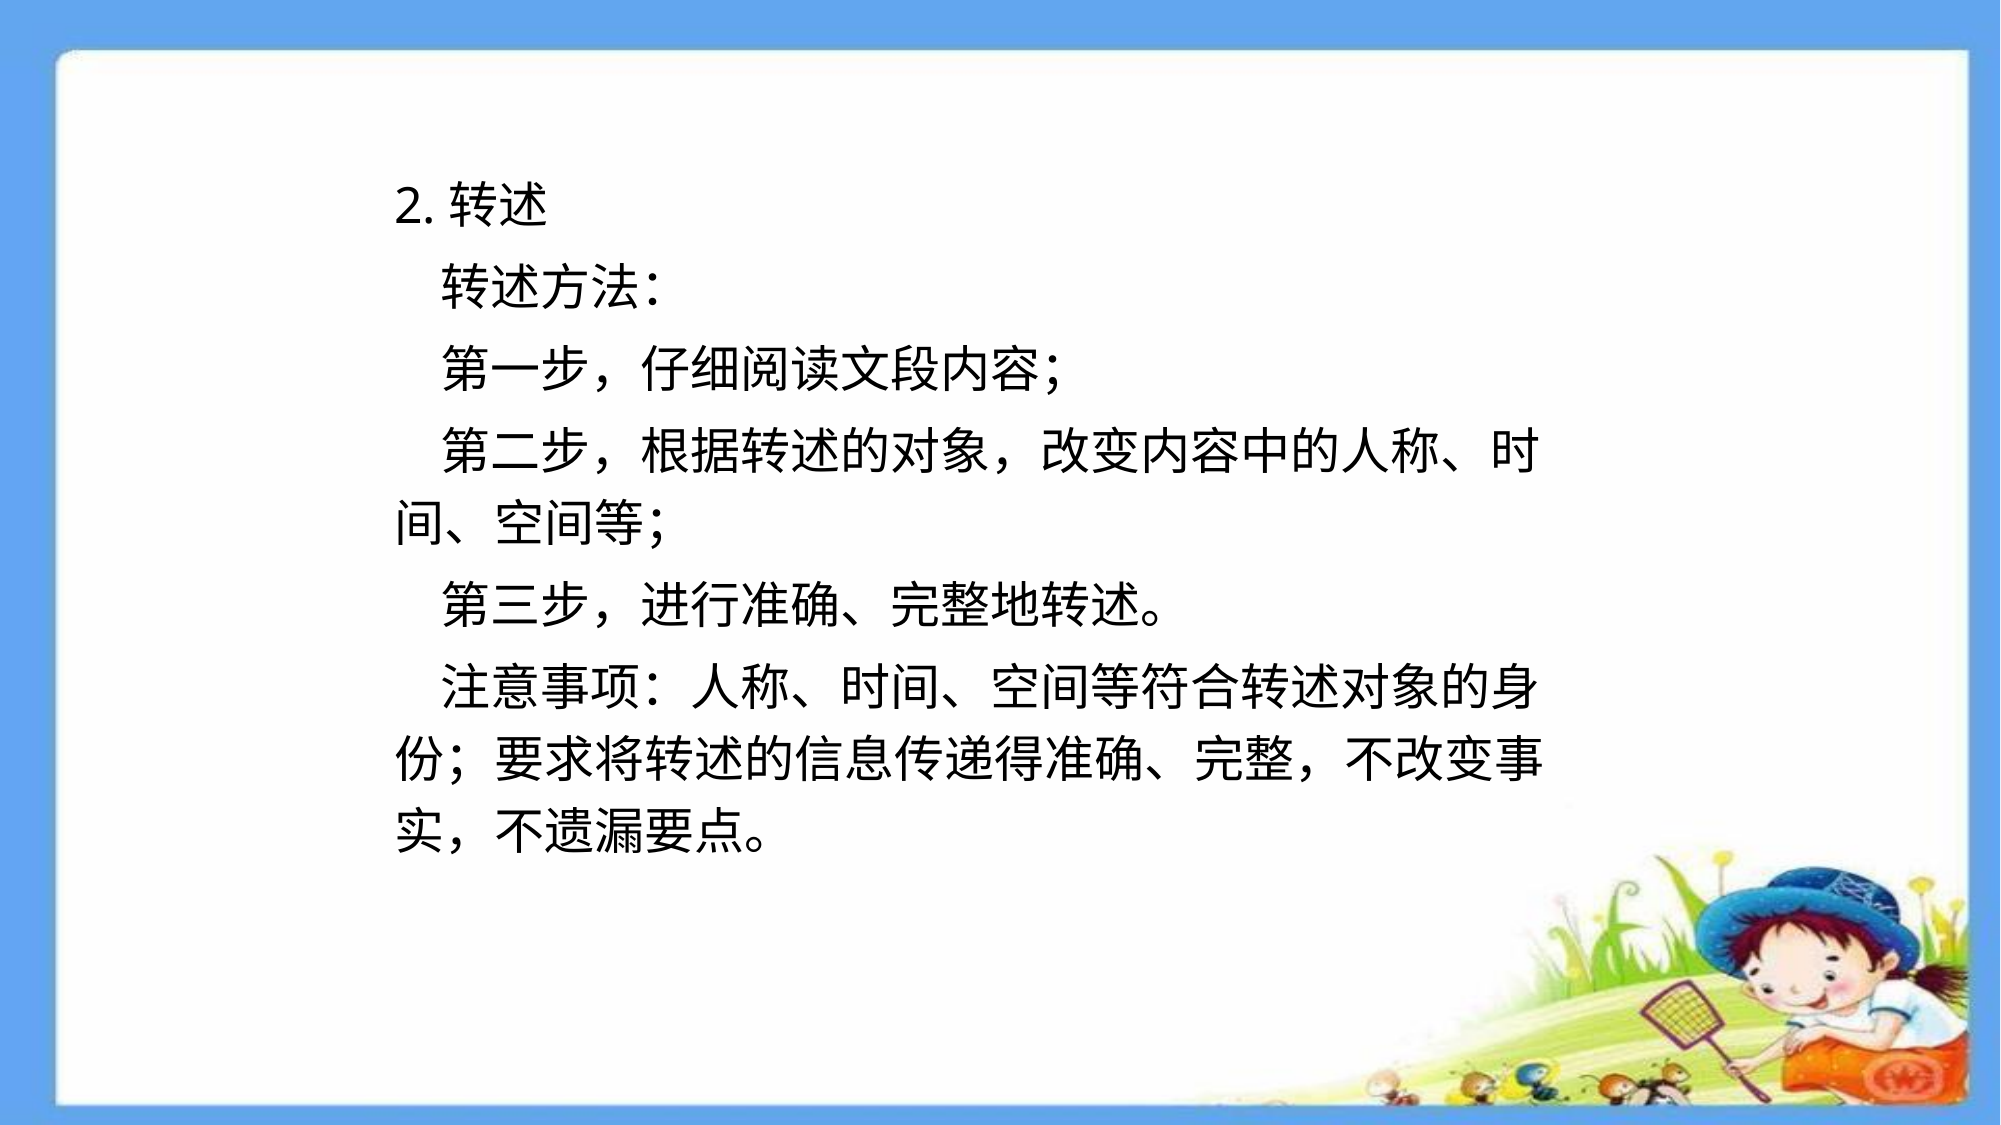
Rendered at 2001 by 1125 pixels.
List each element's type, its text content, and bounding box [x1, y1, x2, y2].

list 2.转述 转述方法： 第一步，仔细阅读文段内容； 第二步，根据转述的对象，改变内容中的人称、时间、空间等； 第三步，进行准确、完整地转述。 注意事项：人称、时间、空间等符合转述对象的身份；要求将转述的信息传递得准确、完整，不改变事实，不遗漏要点。 [379, 154, 1630, 922]
picture [0, 0, 2001, 1125]
